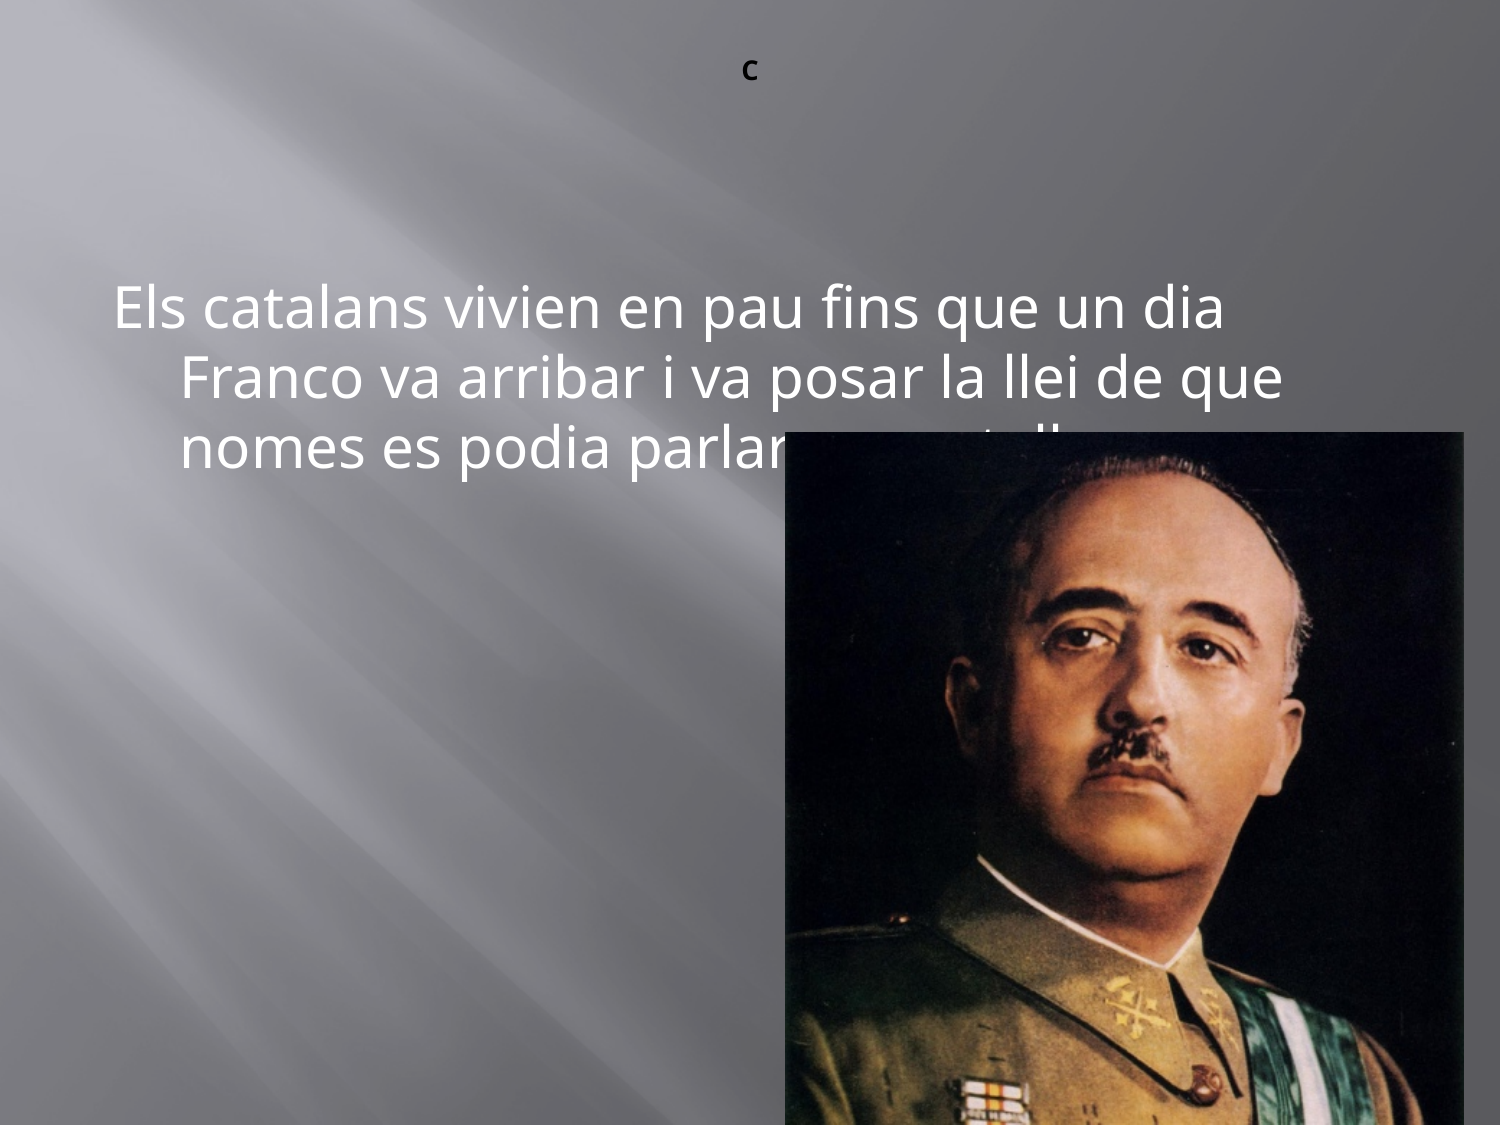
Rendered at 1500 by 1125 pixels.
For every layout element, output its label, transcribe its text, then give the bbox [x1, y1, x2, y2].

list Els catalans vivien en pau fins que un dia Franco va arribar i va posar la llei de que nomes es podia parlar en castella [75, 262, 1425, 1035]
title C [75, 45, 1425, 233]
picture [785, 432, 1465, 1125]
